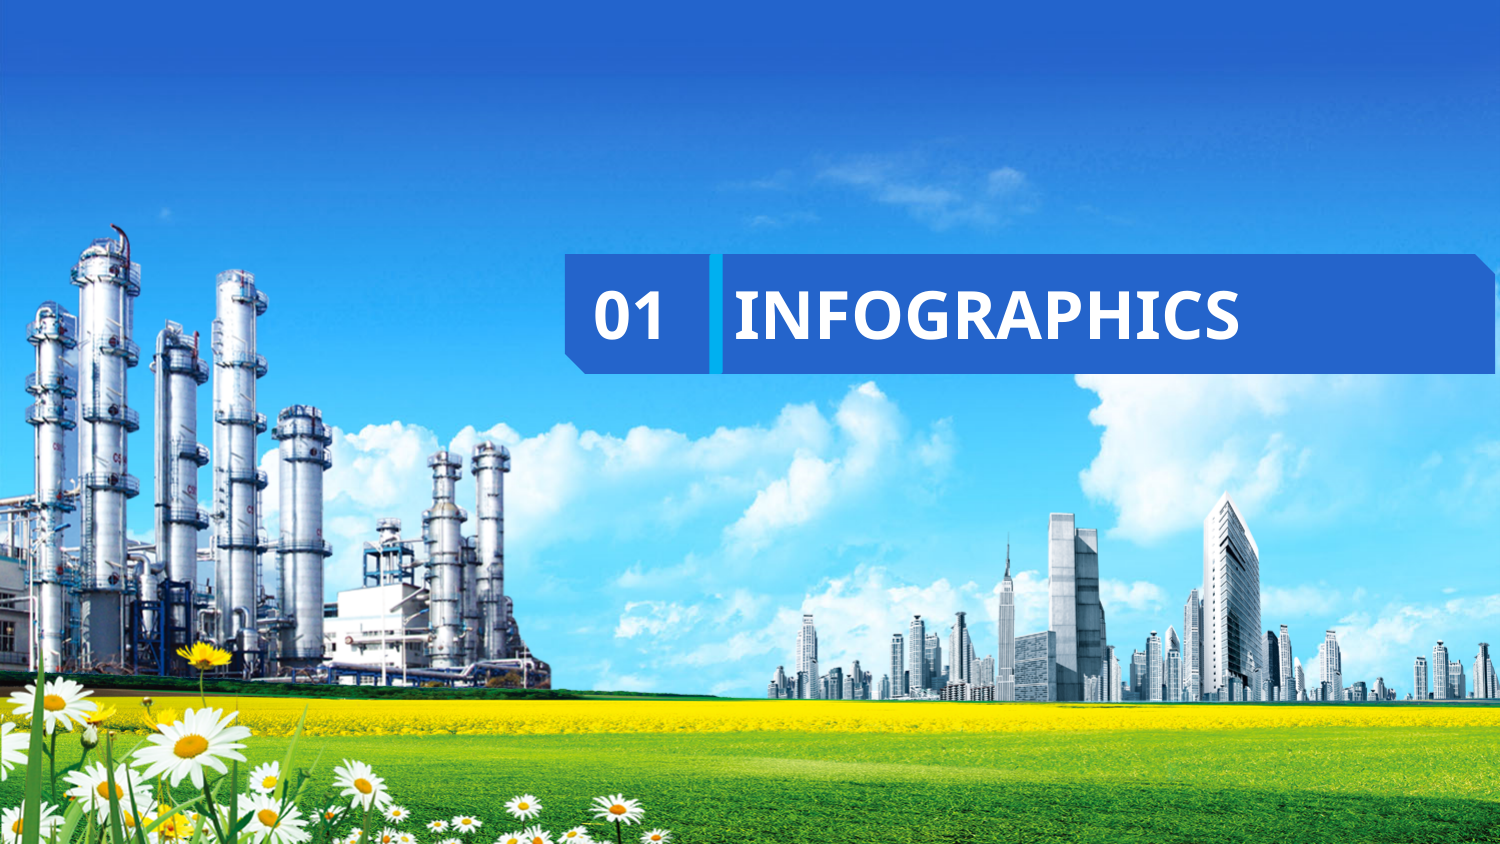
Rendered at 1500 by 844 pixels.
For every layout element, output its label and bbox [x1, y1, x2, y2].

picture [0, 0, 1500, 844]
text_box [564, 254, 1496, 374]
